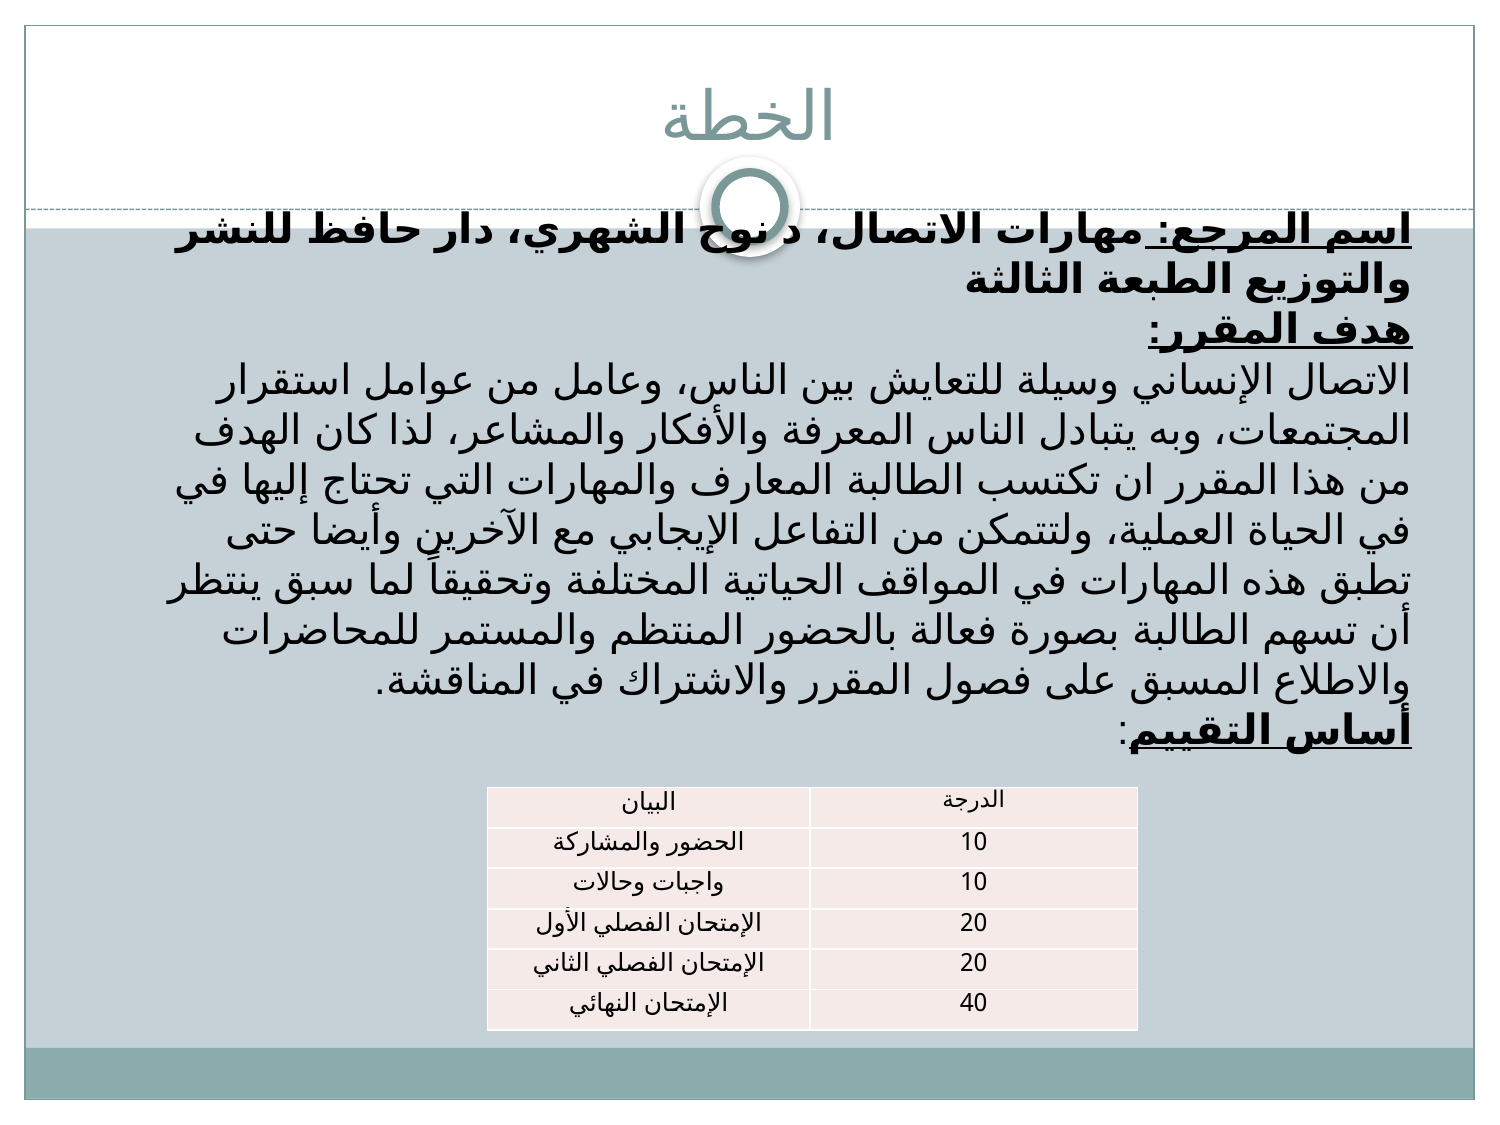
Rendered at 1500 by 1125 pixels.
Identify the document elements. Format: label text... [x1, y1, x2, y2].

table_cell الإمتحان الفصلي الأول [488, 910, 809, 948]
text_box اسم المرجع: مهارات الاتصال، د نوح الشهري، دار حافظ للنشر والتوزيع الطبعة الثالثة هدف المقرر: الاتصال الإنساني وسيلة للتعايش بين الناس، وعامل من عوامل استقرار المجتمعات، وبه يتبادل الناس المعرفة والأفكار والمشاعر، لذا كان الهدف من هذا المقرر ان تكتسب الطالبة المعارف والمهارات التي تحتاج إليها في في الحياة العملية، ولتتمكن من التفاعل الإيجابي مع الآخرين وأيضا حتى تطبق هذه المهارات في المواقف الحياتية المختلفة وتحقيقاً لما سبق ينتظر أن تسهم الطالبة بصورة فعالة بالحضور المنتظم والمستمر للمحاضرات والاطلاع المسبق على فصول المقرر والاشتراك في المناقشة. أساس التقييم: [162, 202, 1413, 803]
table_cell الإمتحان النهائي [488, 990, 809, 1029]
table_cell الإمتحان الفصلي الثاني [488, 950, 809, 989]
table_header الدرجة [811, 803, 1137, 827]
title الخطة [49, 37, 1450, 162]
table_cell 40 [811, 990, 1137, 1029]
table_cell 20 [811, 910, 1137, 948]
table_cell الحضور والمشاركة [488, 829, 809, 867]
table_cell 10 [811, 869, 1137, 908]
table_cell 10 [811, 829, 1137, 867]
table_cell 20 [811, 950, 1137, 989]
table_cell واجبات وحالات [488, 869, 809, 908]
table_header البيان [488, 803, 809, 827]
